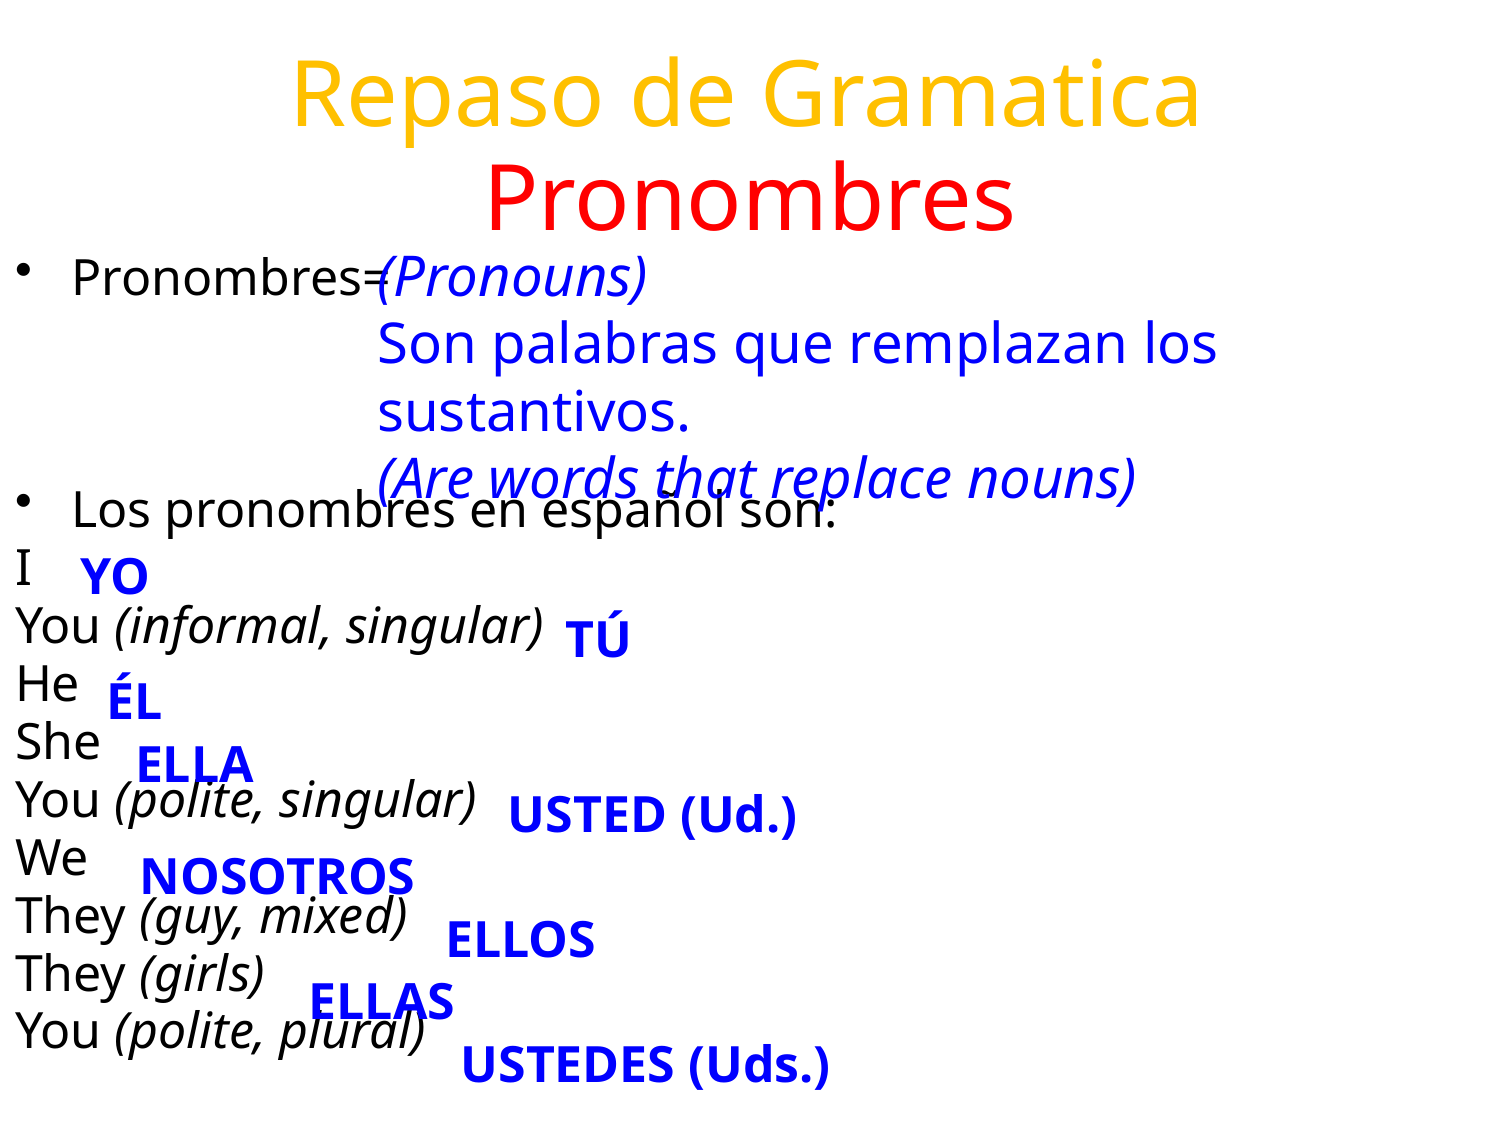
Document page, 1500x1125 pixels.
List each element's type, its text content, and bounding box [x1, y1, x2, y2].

text_box (Pronouns) Son palabras que remplazan los sustantivos. (Are words that replace nouns) [362, 232, 1500, 518]
list Pronombres= Los pronombres en español son: I You (informal, singular) He She You (polite, singular) We They (guy, mixed) They (girls) You (polite, plural) [0, 249, 1500, 1125]
text_box Repaso de Gramatica [69, 4, 1425, 175]
text_box NOSOTROS [125, 837, 431, 913]
text_box USTED (Ud.) [493, 774, 813, 850]
text_box ELLOS [430, 899, 612, 975]
text_box ÉL [91, 662, 178, 738]
text_box TÚ [550, 599, 648, 675]
text_box ELLAS [294, 962, 471, 1038]
text_box YO [65, 537, 166, 613]
title Pronombres [75, 175, 1425, 249]
text_box USTEDES (Uds.) [446, 1024, 847, 1100]
text_box ELLA [120, 724, 269, 800]
